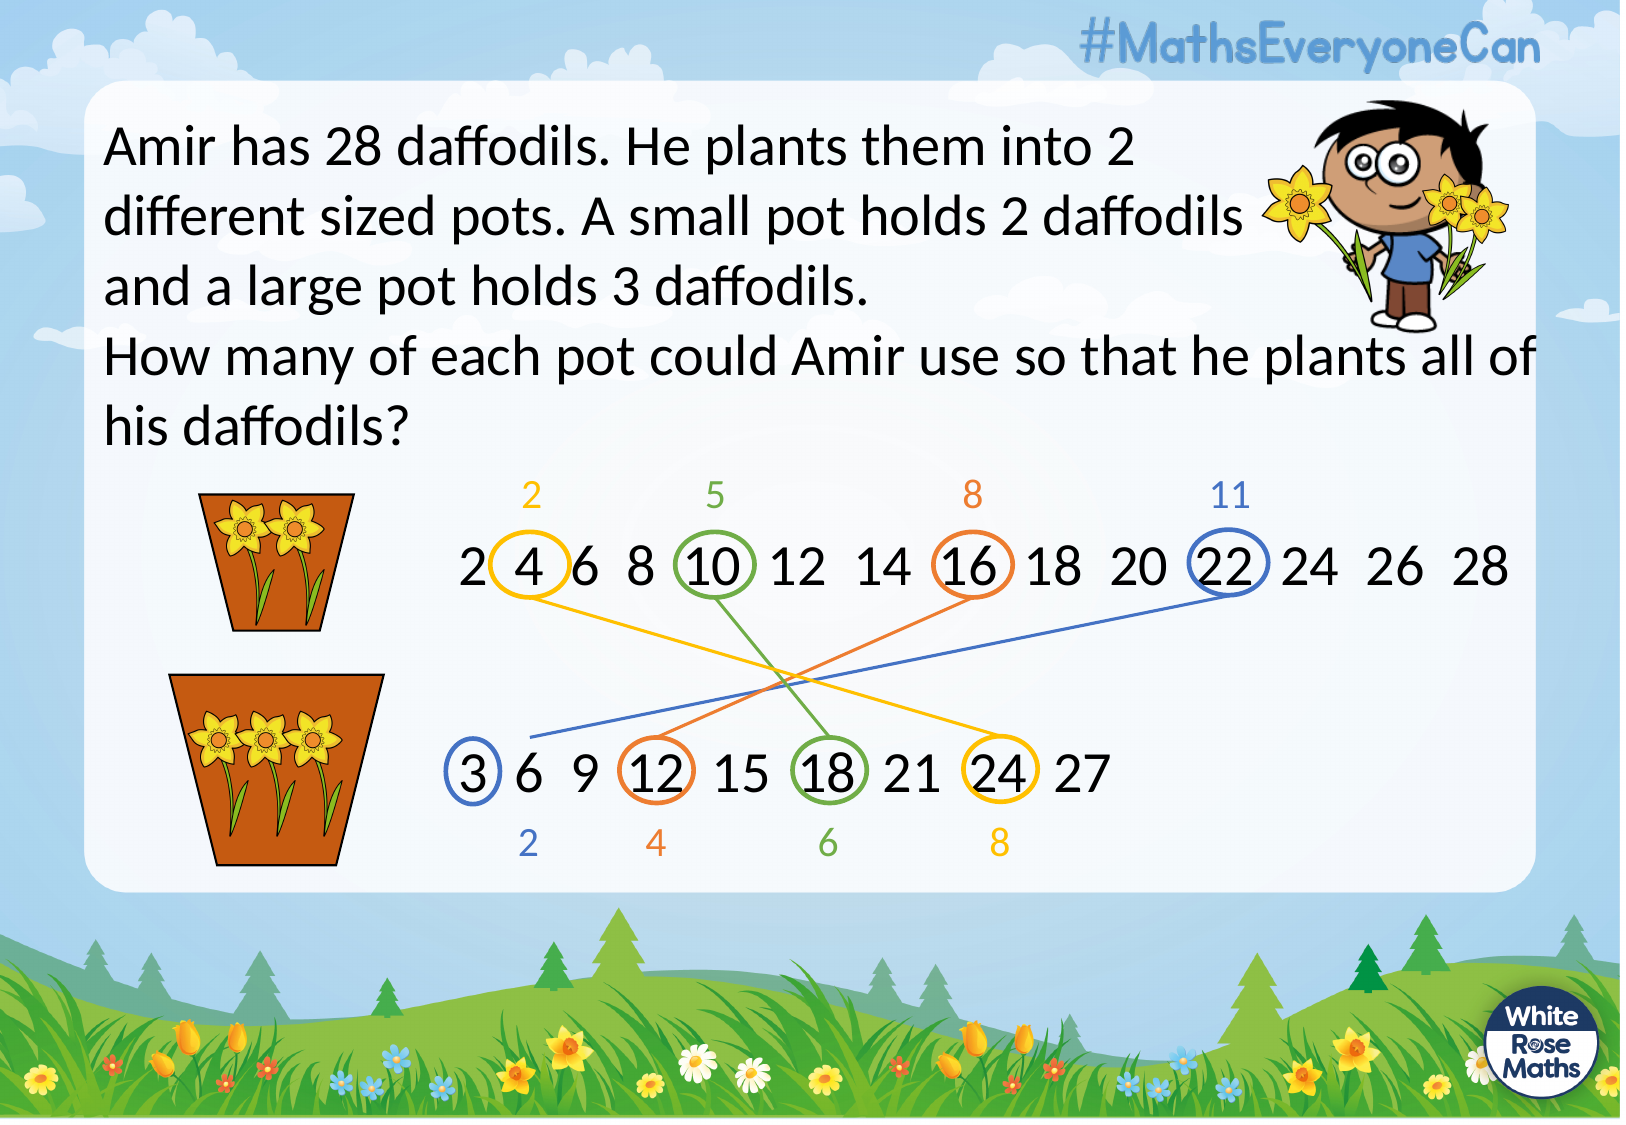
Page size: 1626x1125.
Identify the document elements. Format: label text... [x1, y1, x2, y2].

text_box [444, 737, 501, 806]
text_box [1187, 528, 1270, 597]
text_box [618, 738, 695, 805]
text_box 8 [974, 807, 1049, 873]
picture [0, 0, 1626, 1125]
text_box [674, 530, 756, 595]
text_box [529, 597, 1001, 737]
text_box 11 [1194, 459, 1269, 525]
text_box [211, 849, 342, 867]
text_box Amir has 28 daffodils. He plants them into 2 different sized pots. A small pot holds 2 daffodils and a large pot holds 3 daffodils. How many of each pot could Amir use so that he plants all of his daffodils? [88, 99, 1579, 465]
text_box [529, 595, 1232, 738]
text_box [168, 673, 386, 758]
text_box [791, 738, 868, 805]
text_box 4 [630, 807, 705, 873]
text_box 5 [689, 459, 765, 525]
text_box [489, 530, 571, 599]
text_box [962, 738, 1039, 803]
text_box 3 6 9 12 15 18 21 24 27 [443, 727, 1143, 812]
text_box 2 4 6 8 10 12 14 16 18 20 22 24 26 28 [443, 519, 1625, 605]
text_box 2 [503, 807, 578, 873]
text_box [932, 530, 1014, 595]
text_box 8 [947, 459, 1023, 525]
text_box 6 [802, 807, 877, 873]
text_box 2 [506, 459, 581, 525]
text_box [346, 493, 356, 530]
